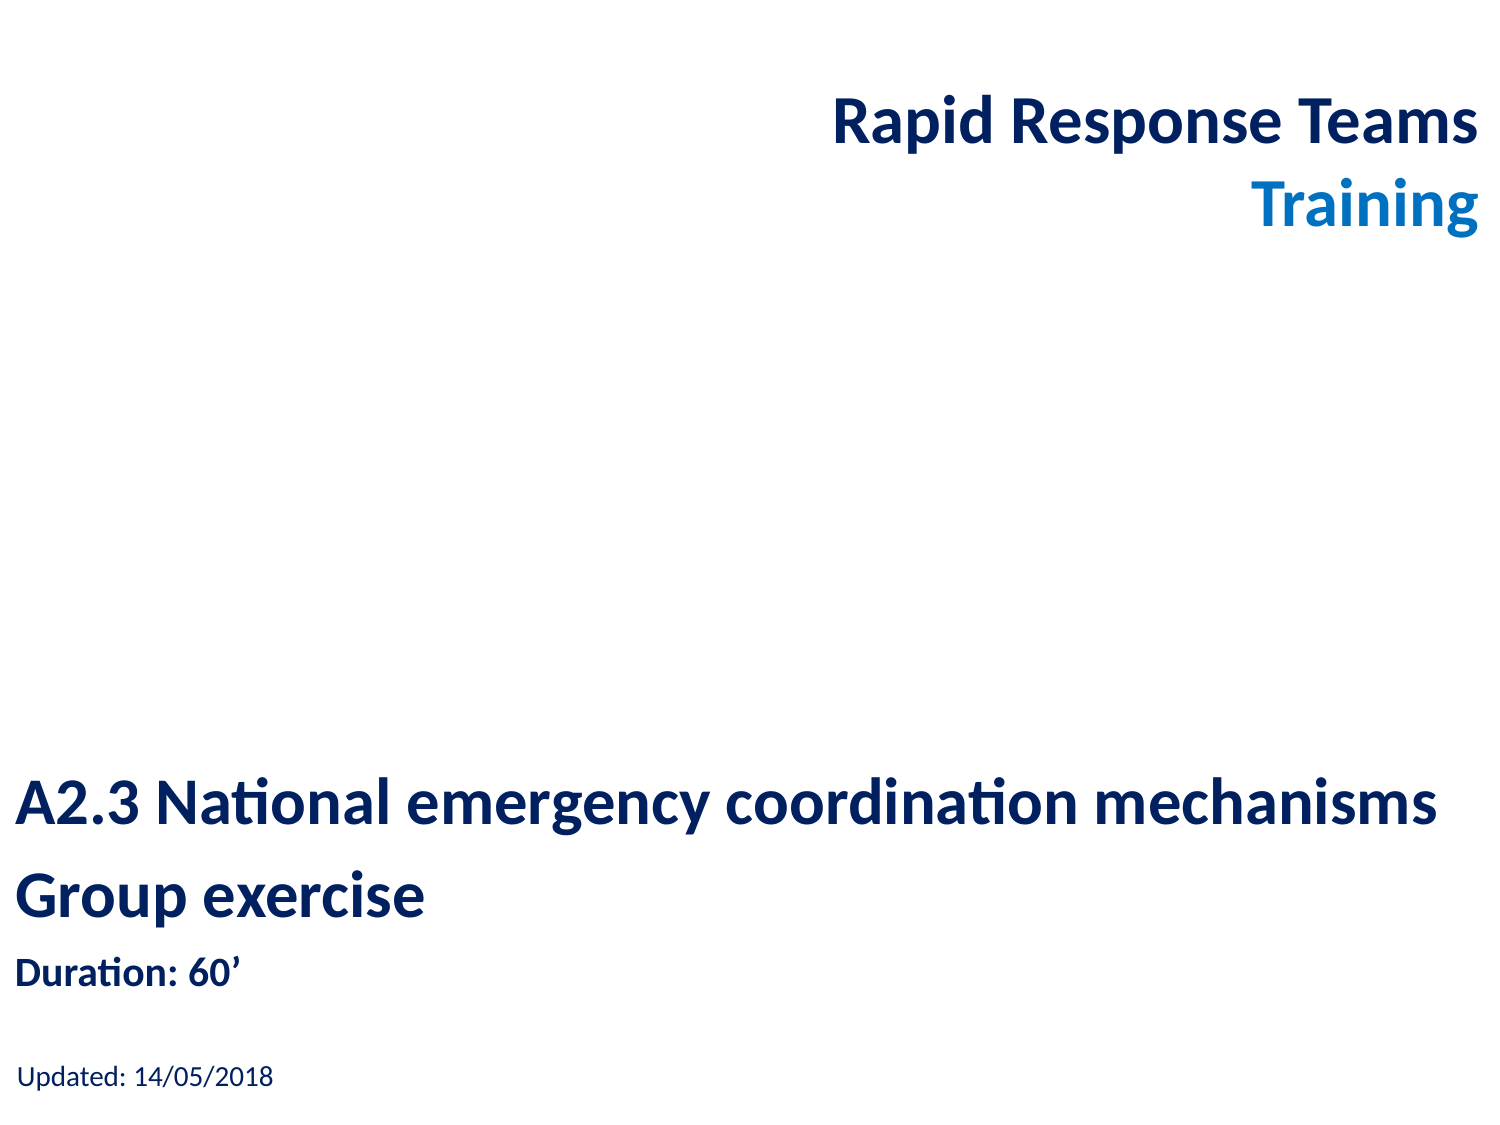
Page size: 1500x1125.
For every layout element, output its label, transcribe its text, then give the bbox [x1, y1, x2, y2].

title Rapid Response Teams Training [643, 13, 1495, 302]
subtitle A2.3 National emergency coordination mechanisms Group exercise [0, 750, 1495, 850]
text_box Updated: 14/05/2018 [2, 1049, 289, 1100]
text_box Duration: 60’ [0, 937, 413, 1003]
